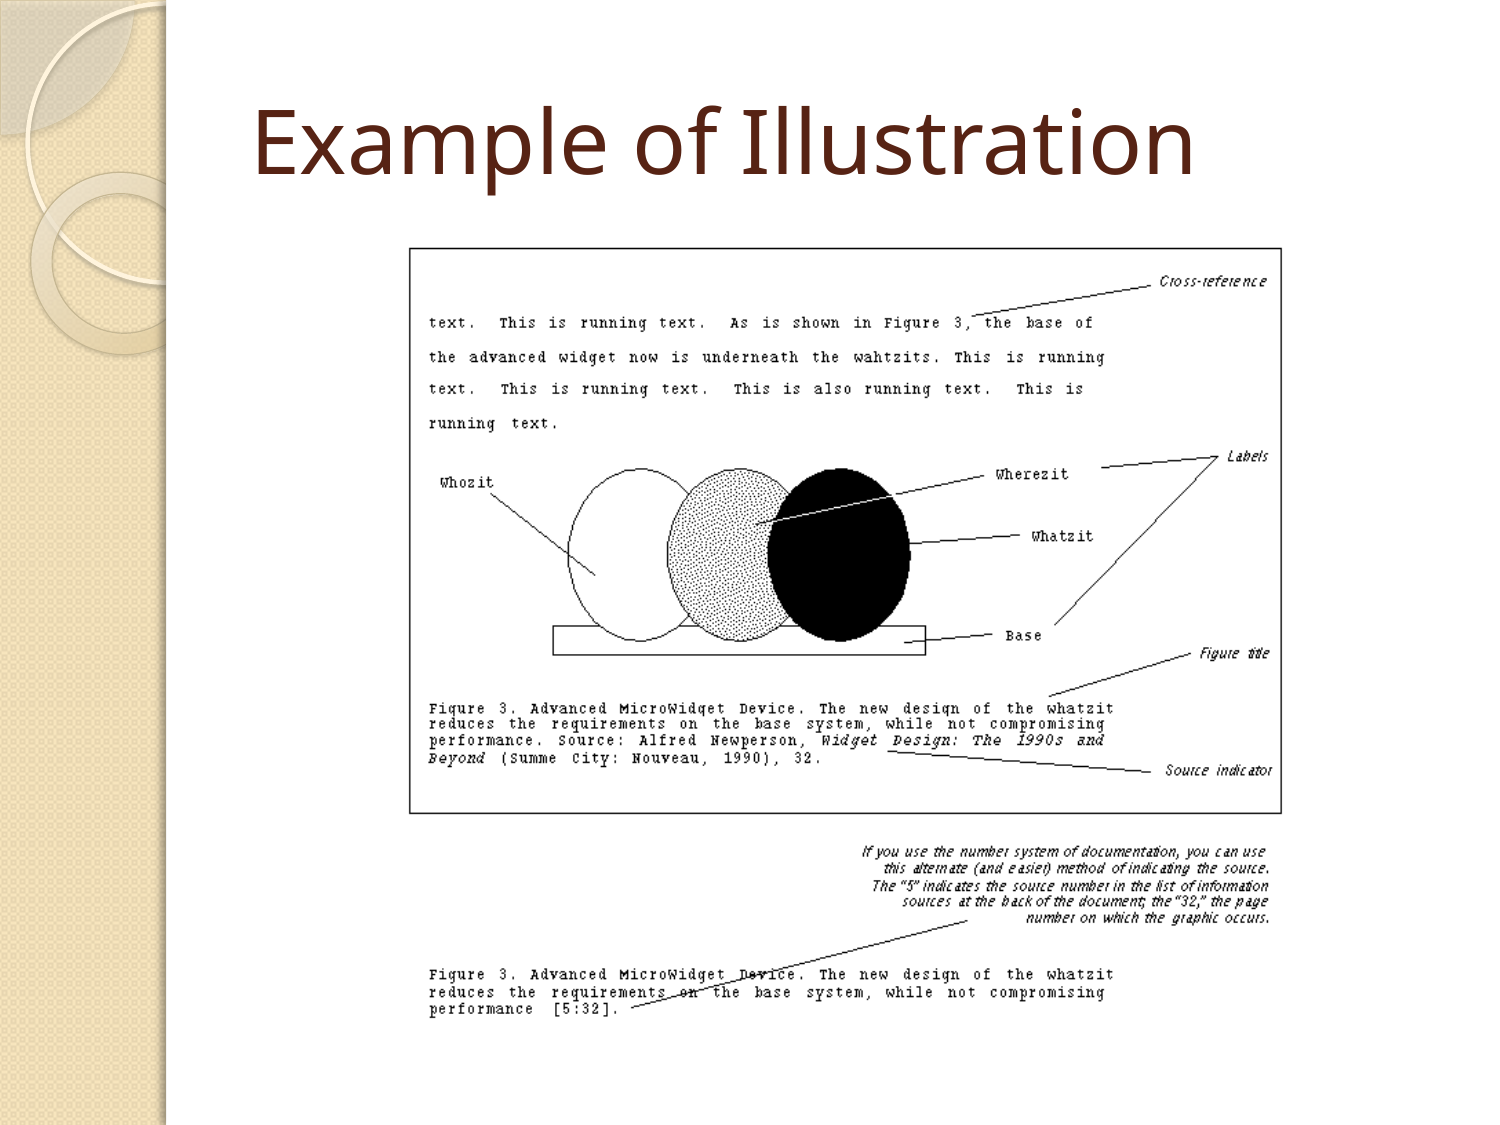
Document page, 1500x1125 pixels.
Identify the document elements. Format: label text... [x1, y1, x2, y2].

title Example of Illustration [235, 45, 1466, 233]
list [401, 237, 1300, 1026]
